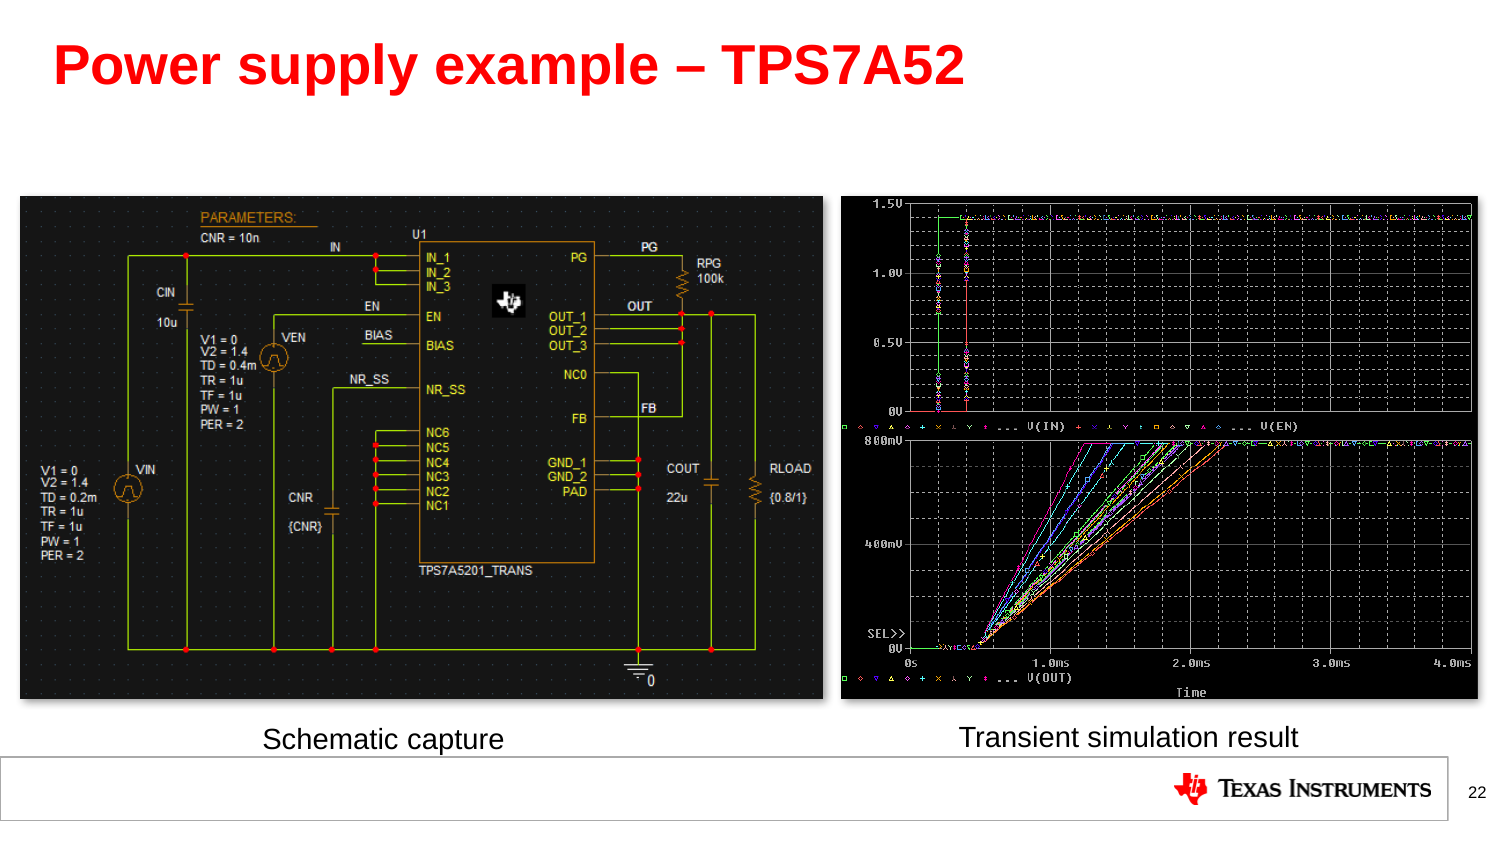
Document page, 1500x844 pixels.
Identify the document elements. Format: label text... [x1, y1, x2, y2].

title Power supply example – TPS7A52 [37, 17, 1426, 119]
slide_number 22 [1151, 774, 1500, 801]
text_box Schematic capture [247, 712, 520, 763]
picture [1174, 801, 1431, 805]
picture [841, 196, 1478, 699]
picture [20, 196, 824, 699]
text_box Transient simulation result [943, 710, 1315, 761]
